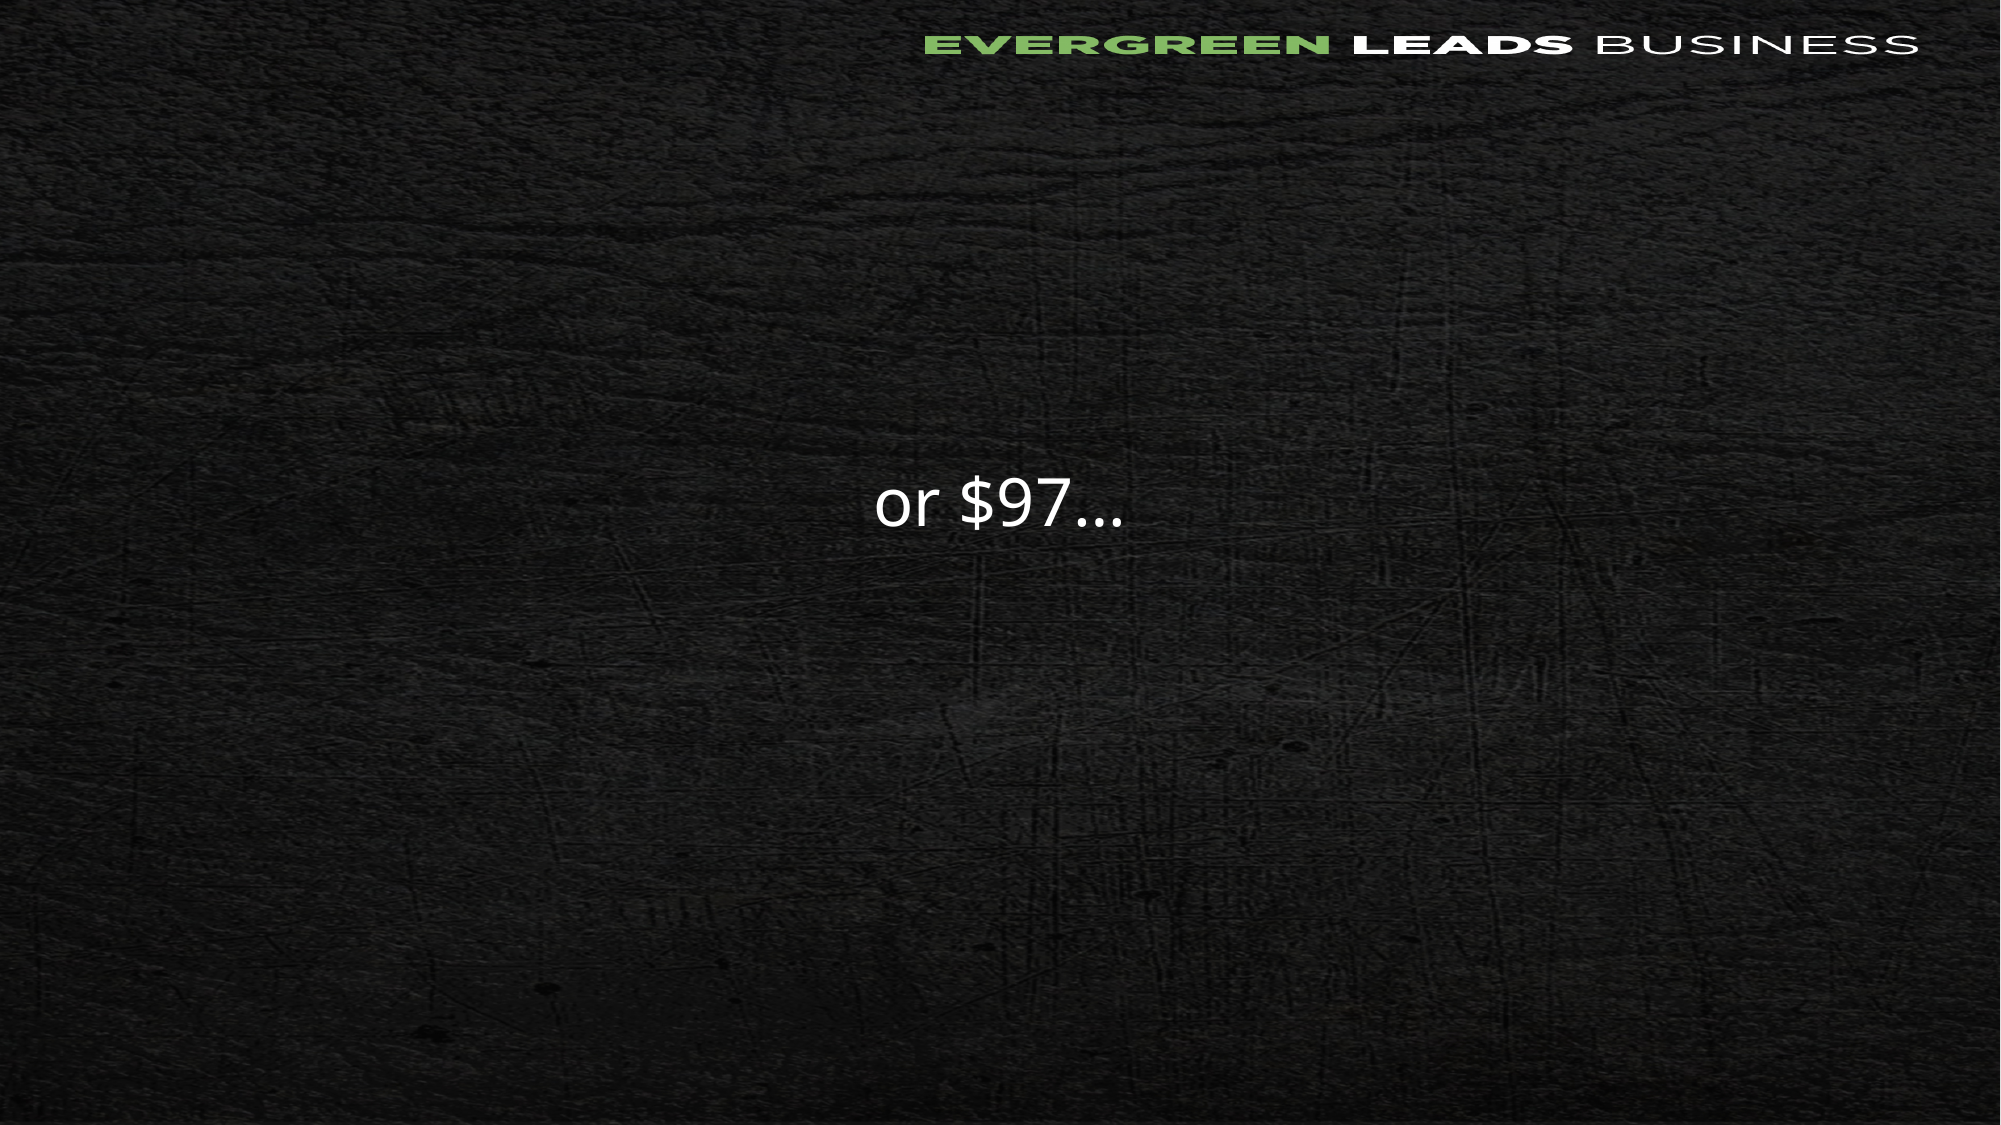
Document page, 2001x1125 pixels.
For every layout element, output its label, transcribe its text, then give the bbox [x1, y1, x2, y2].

list or $97… [446, 461, 1554, 664]
picture [0, 0, 2001, 1125]
